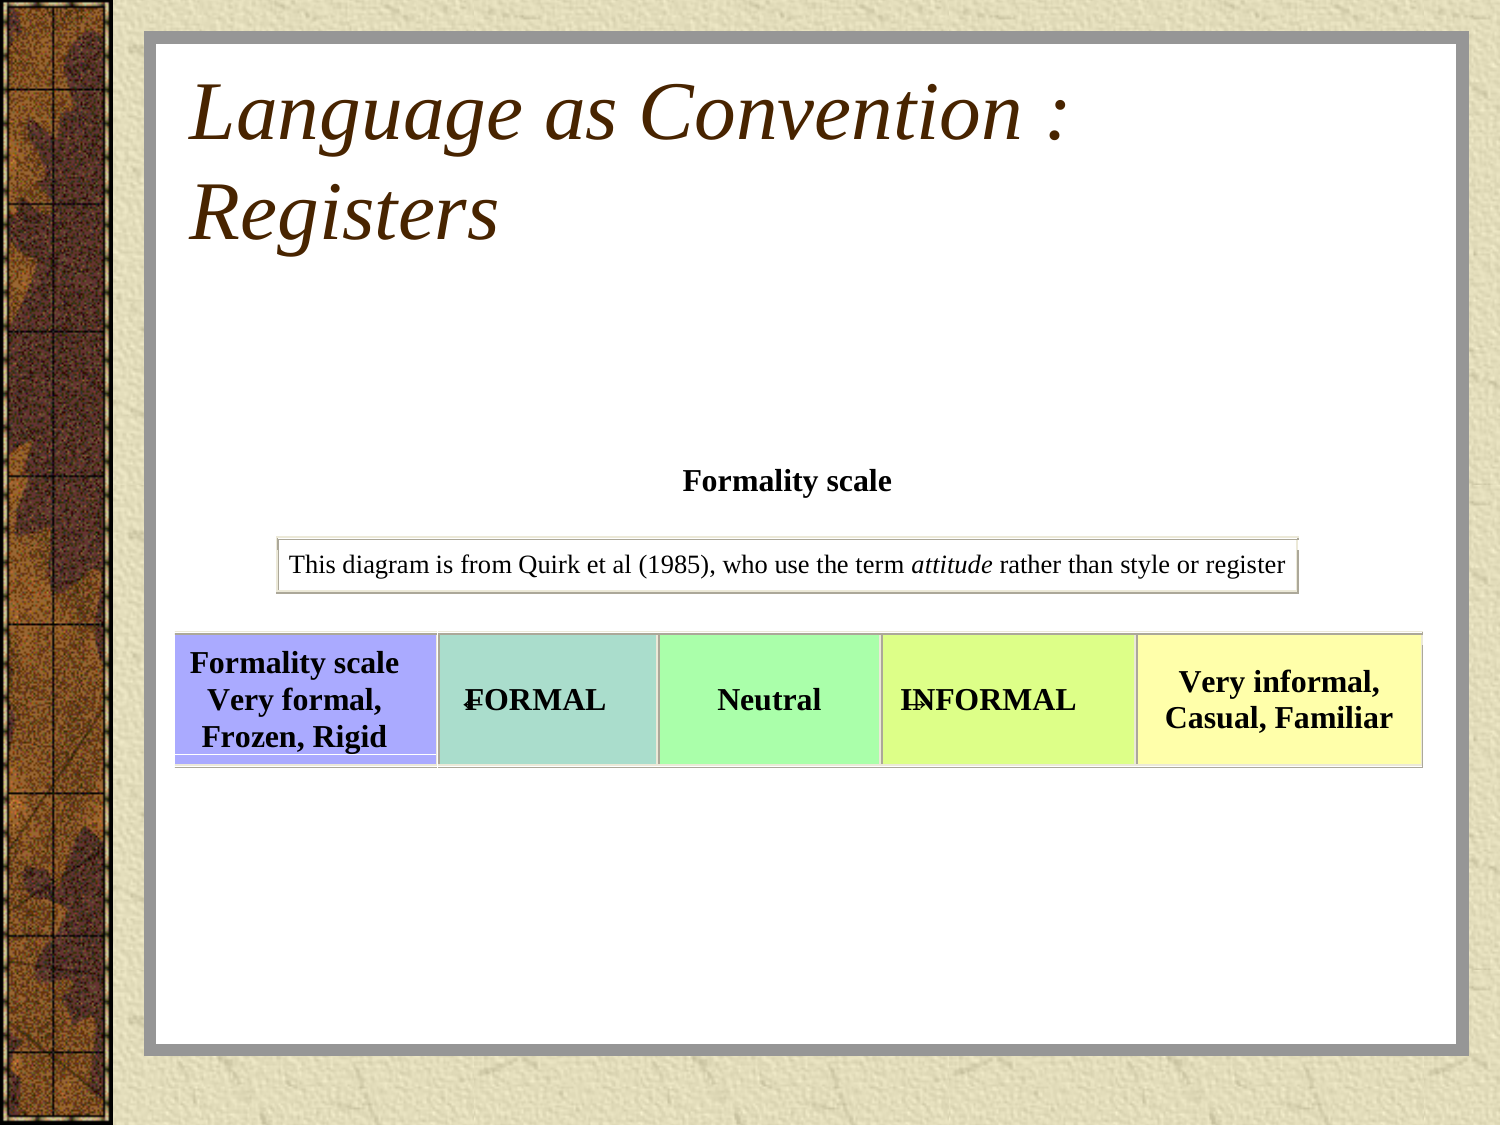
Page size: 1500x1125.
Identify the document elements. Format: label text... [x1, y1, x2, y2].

picture [0, 0, 1500, 1125]
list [174, 462, 1450, 805]
title Language as Convention : Registers [174, 62, 1450, 250]
